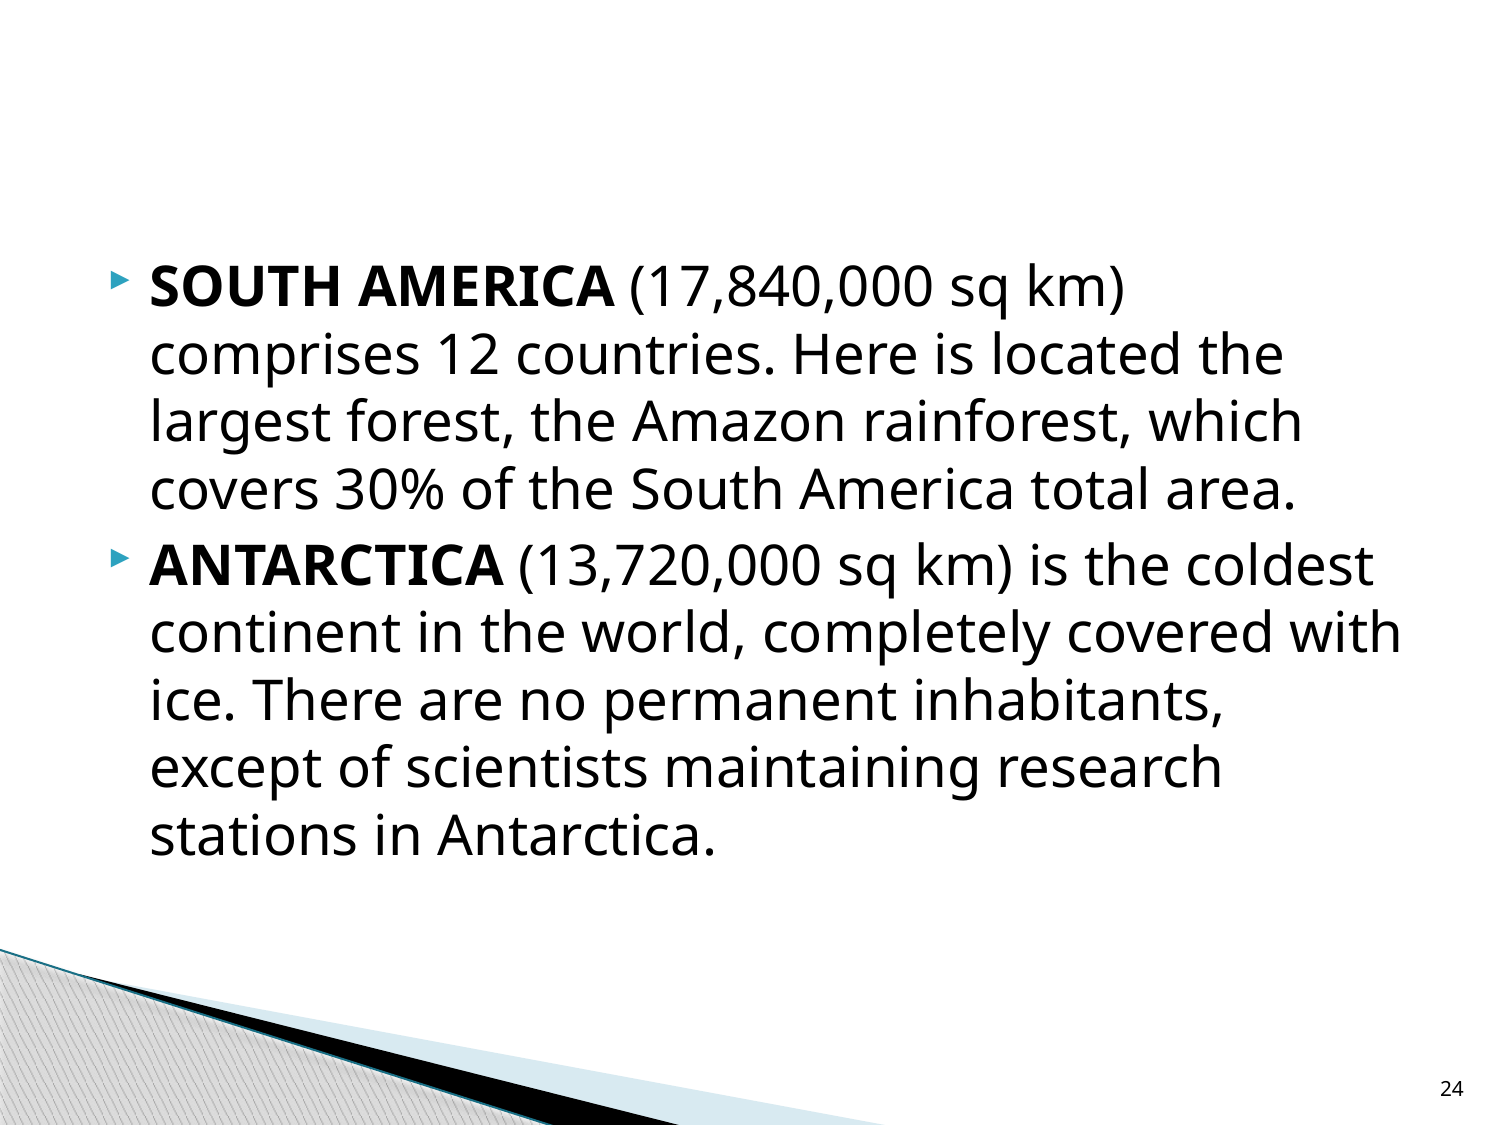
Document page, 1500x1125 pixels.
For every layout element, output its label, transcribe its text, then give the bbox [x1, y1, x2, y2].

list SOUTH AMERICA (17,840,000 sq km) comprises 12 countries. Here is located the largest forest, the Amazon rainforest, which covers 30% of the South America total area. ANTARCTICA (13,720,000 sq km) is the coldest continent in the world, completely covered with ice. There are no permanent inhabitants, except of scientists maintaining research stations in Antarctica. [75, 243, 1425, 986]
slide_number 24 [1418, 1051, 1479, 1112]
